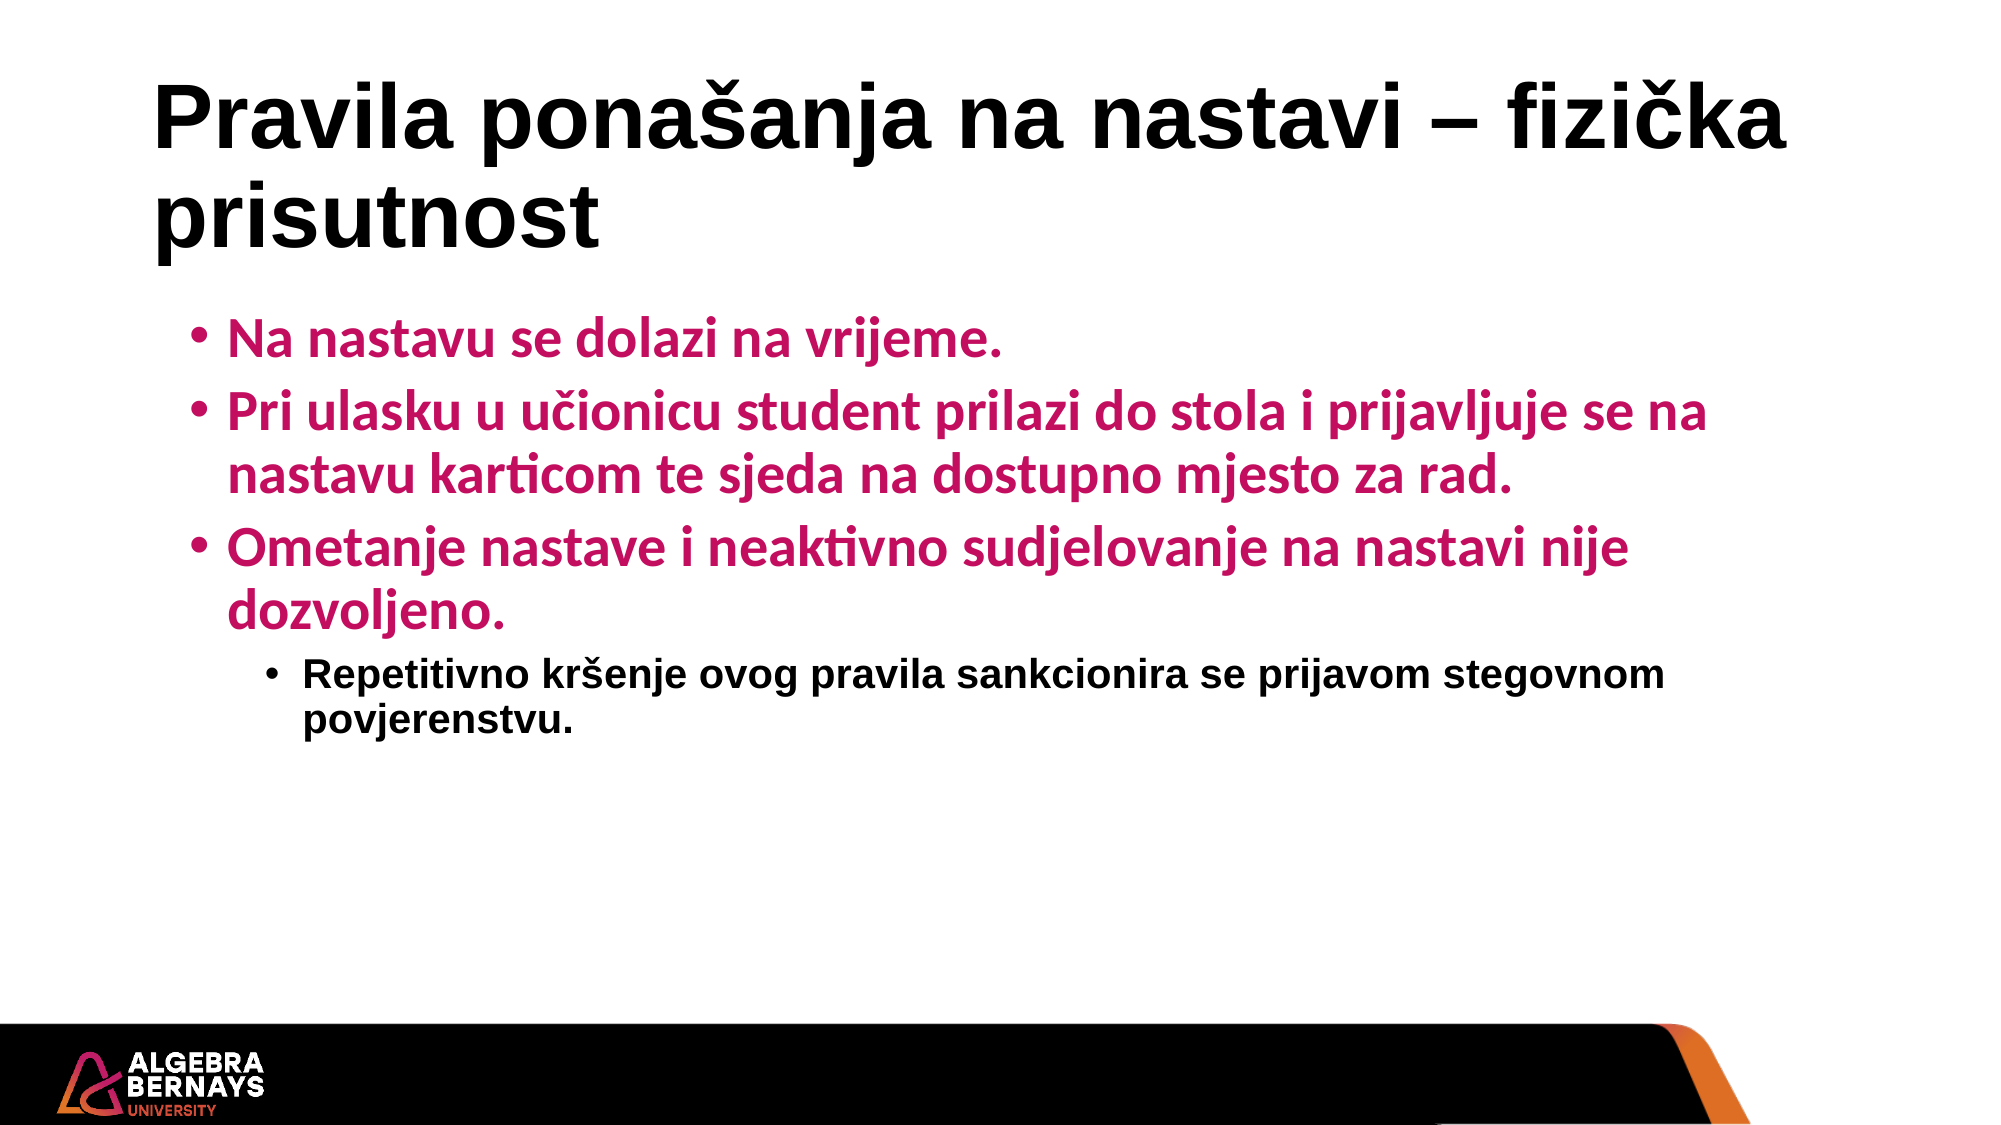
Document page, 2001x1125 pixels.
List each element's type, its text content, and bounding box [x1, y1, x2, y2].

picture [0, 1023, 1958, 1125]
title Pravila ponašanja na nastavi – fizička prisutnost [137, 59, 1863, 278]
list Na nastavu se dolazi na vrijeme. Pri ulasku u učionicu student prilazi do stola i prijavljuje se na nastavu karticom te sjeda na dostupno mjesto za rad. Ometanje nastave i neaktivno sudjelovanje na nastavi nije dozvoljeno. Repetitivno kršenje ovog pravila sankcionira se prijavom stegovnom povjerenstvu. [137, 299, 1863, 1014]
